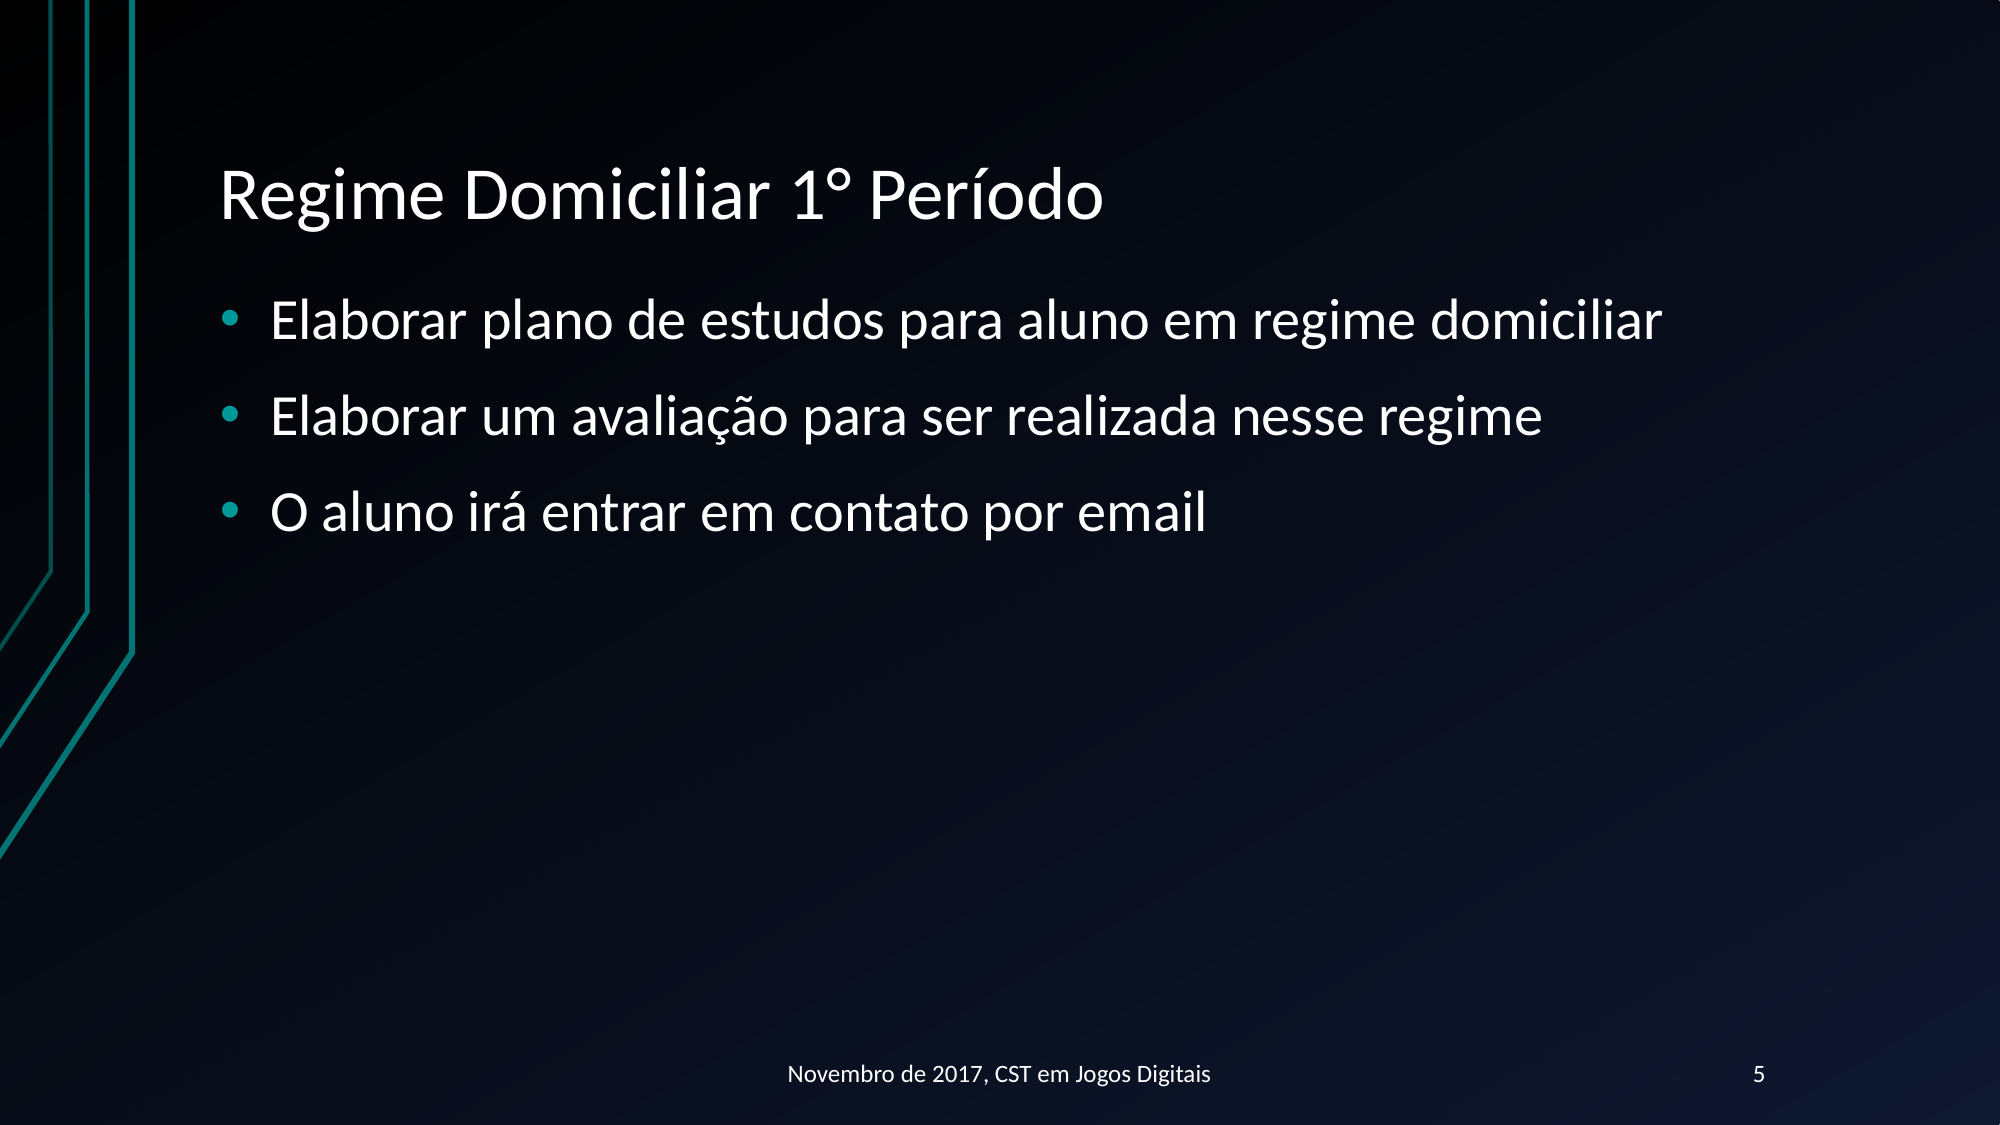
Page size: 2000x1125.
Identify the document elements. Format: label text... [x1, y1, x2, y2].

title Regime Domiciliar 1° Período [199, 45, 1900, 246]
list Elaborar plano de estudos para aluno em regime domiciliar Elaborar um avaliação para ser realizada nesse regime O aluno irá entrar em contato por email [199, 279, 1900, 1012]
slide_number 5 [1732, 1042, 1900, 1103]
footer Novembro de 2017, CST em Jogos Digitais [566, 1042, 1433, 1103]
